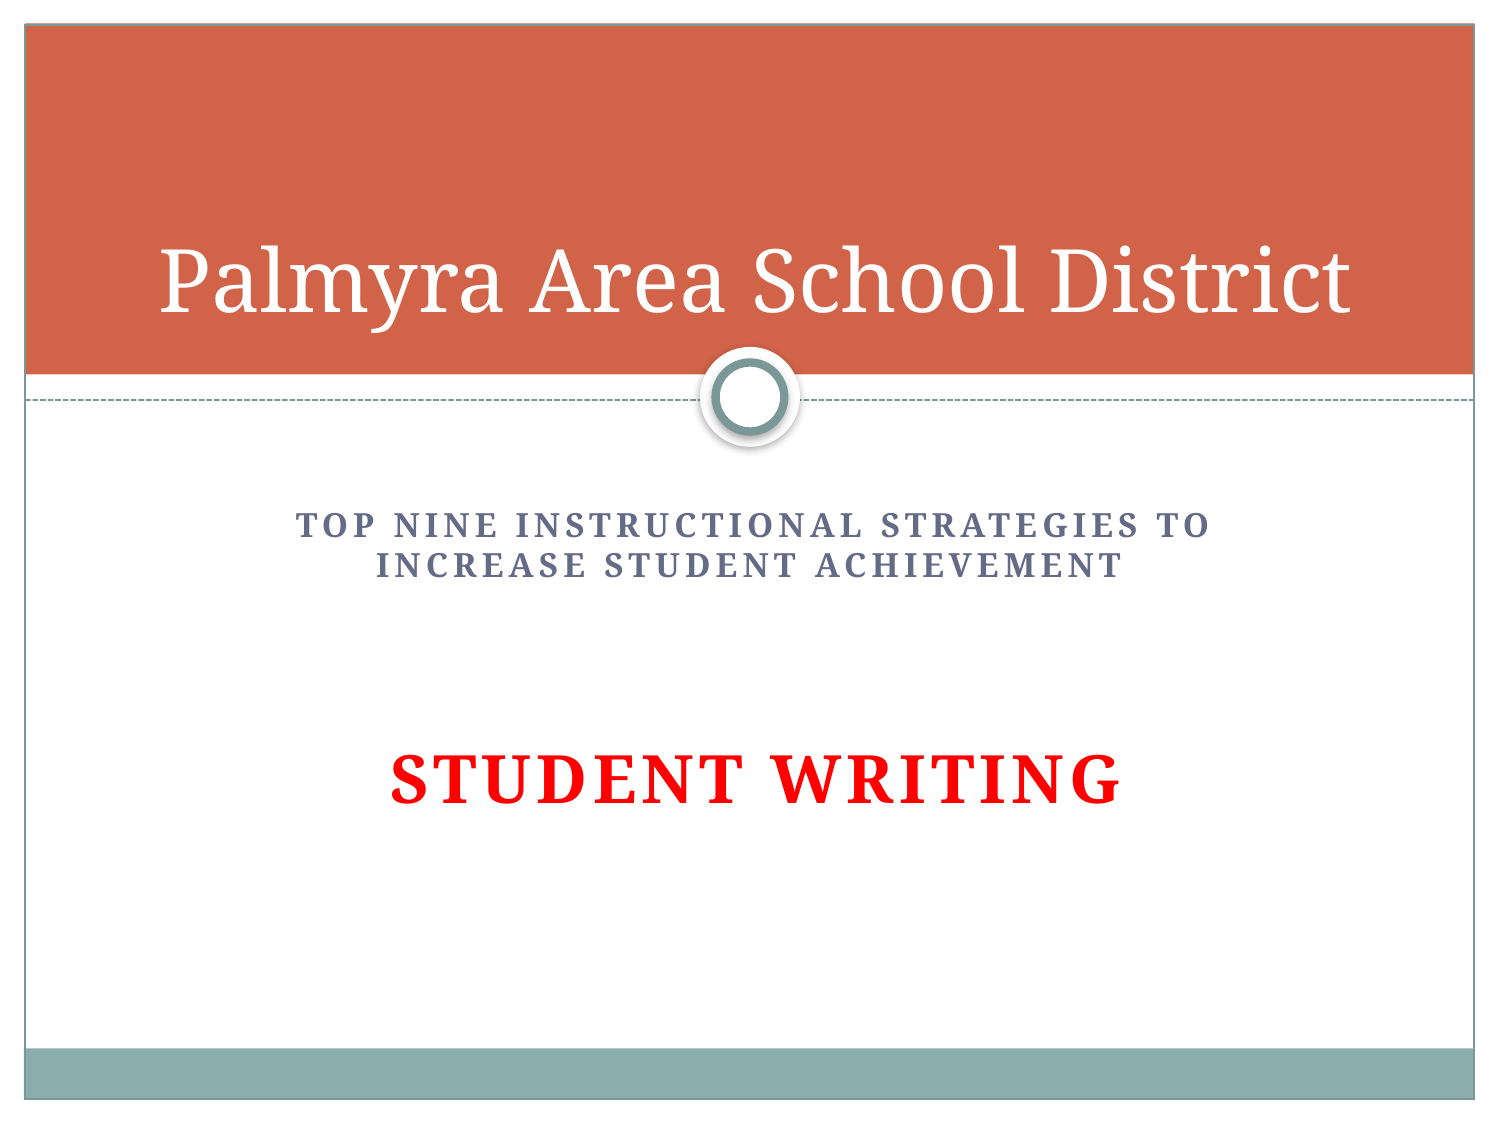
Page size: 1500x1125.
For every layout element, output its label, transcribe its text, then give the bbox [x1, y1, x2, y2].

list Top Nine instructional strategies to increase student achievement Student Writing [224, 449, 1288, 926]
title Palmyra Area School District [118, 87, 1394, 338]
